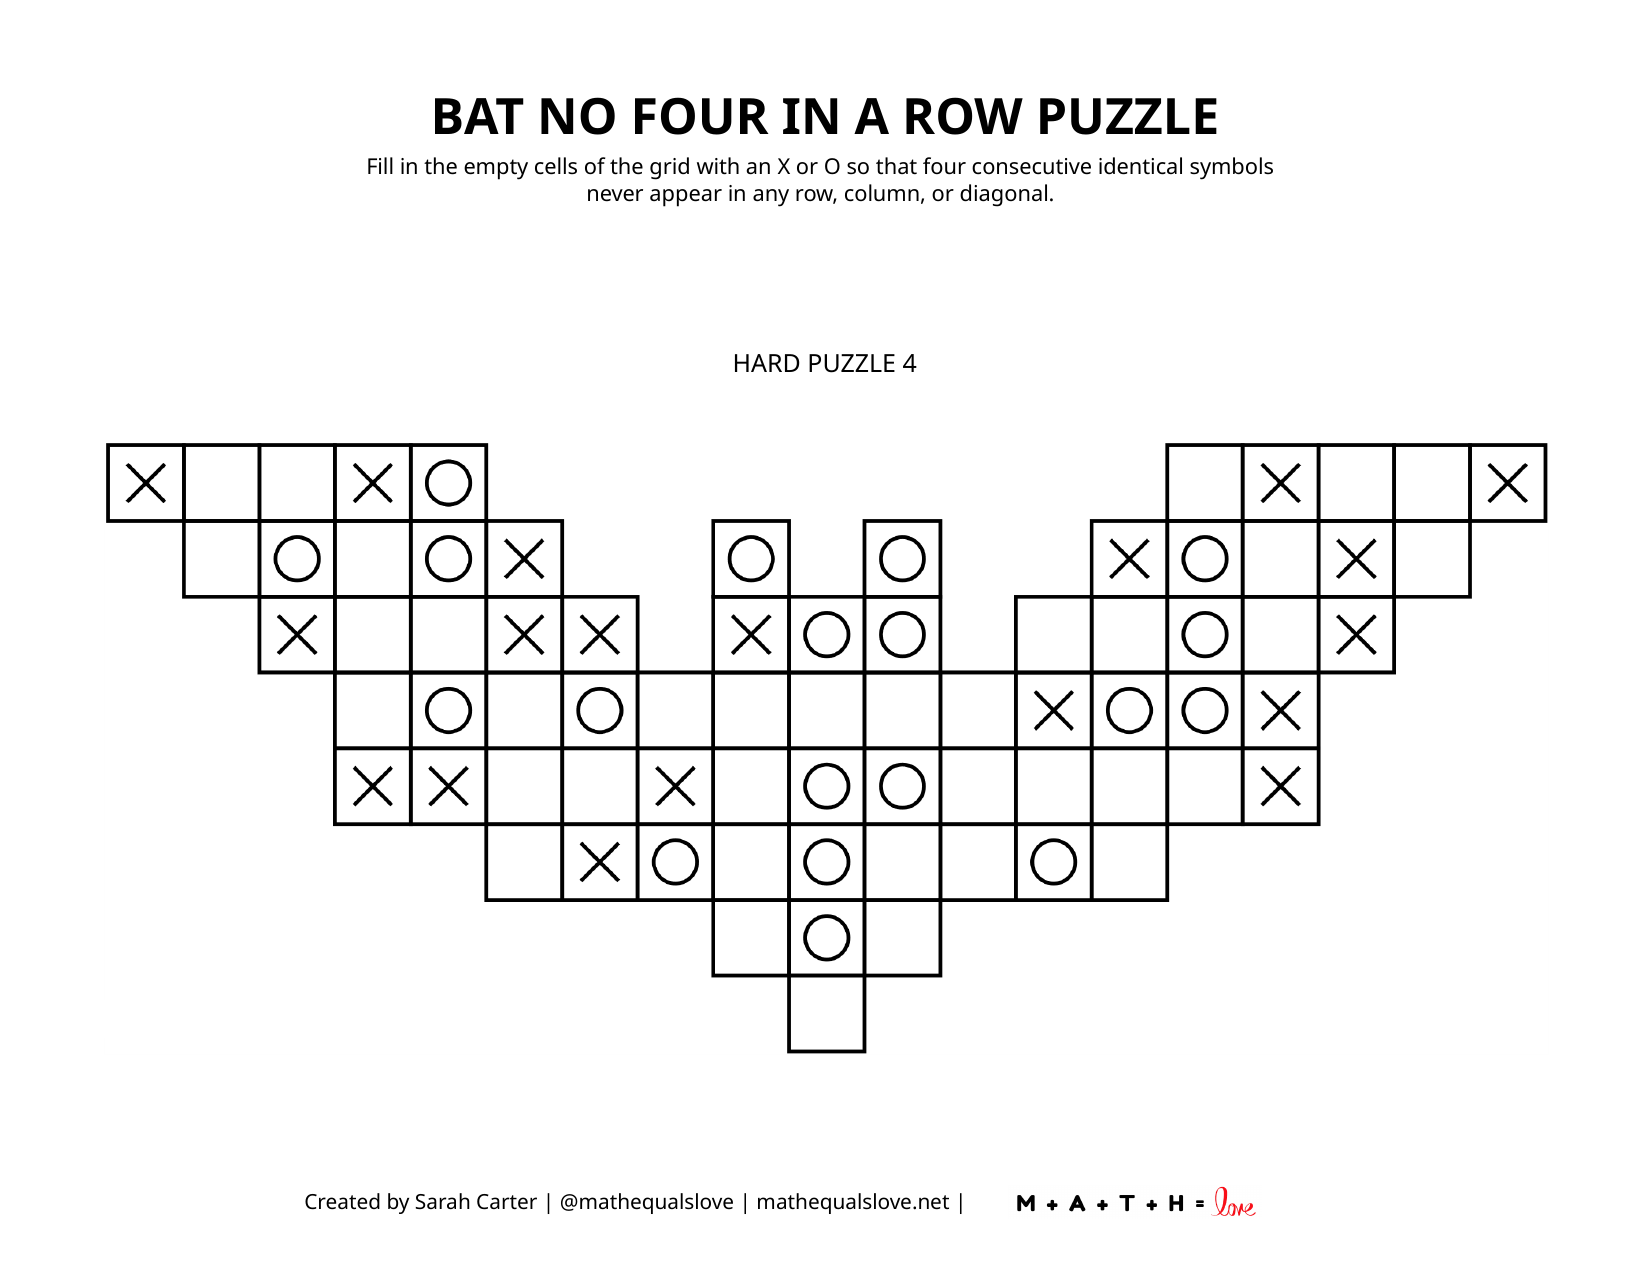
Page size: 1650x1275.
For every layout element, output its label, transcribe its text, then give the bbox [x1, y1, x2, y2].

text_box BAT NO FOUR IN A ROW PUZZLE [383, 77, 1267, 145]
picture [103, 441, 1549, 1055]
text_box HARD PUZZLE 4 [187, 347, 1463, 399]
text_box Fill in the empty cells of the grid with an X or O so that four consecutive identical symbols never appear in any row, column, or diagonal. [331, 145, 1317, 213]
text_box Created by Sarah Carter | @mathequalslove | mathequalslove.net | [289, 1181, 1119, 1221]
picture [1007, 1184, 1262, 1220]
